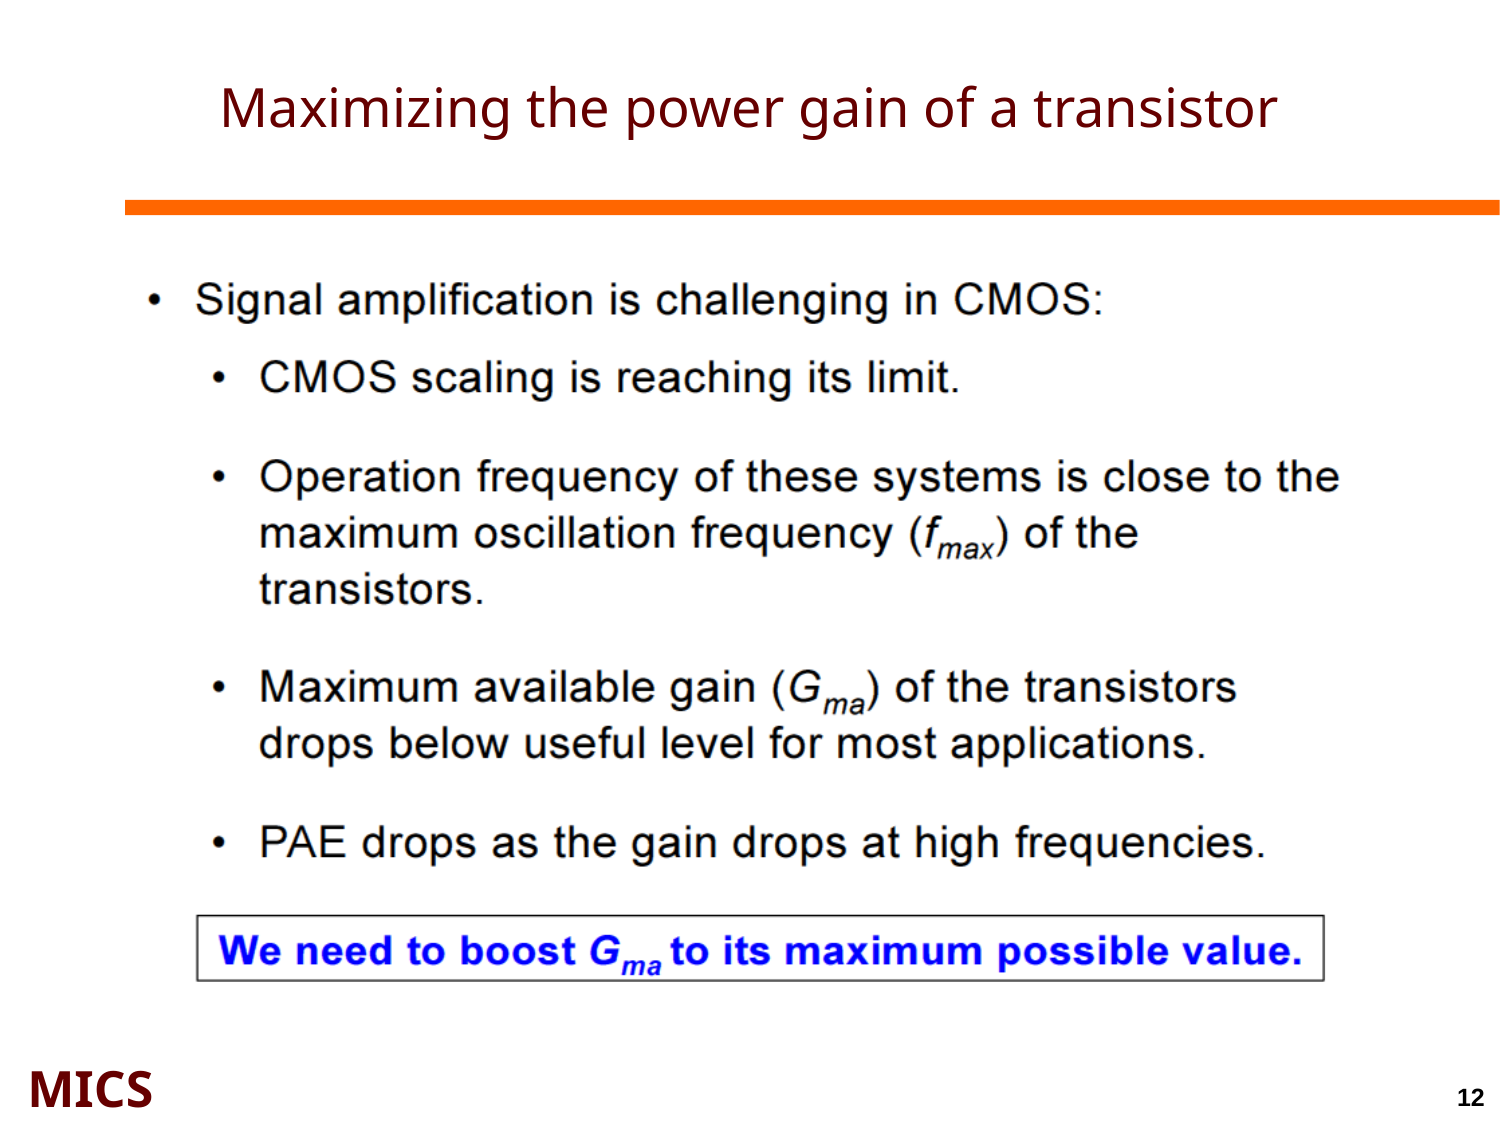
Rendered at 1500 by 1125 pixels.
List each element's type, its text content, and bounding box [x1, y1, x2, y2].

picture [137, 256, 1368, 991]
title Maximizing the power gain of a transistor [112, 12, 1388, 201]
slide_number 12 [1425, 1067, 1500, 1125]
